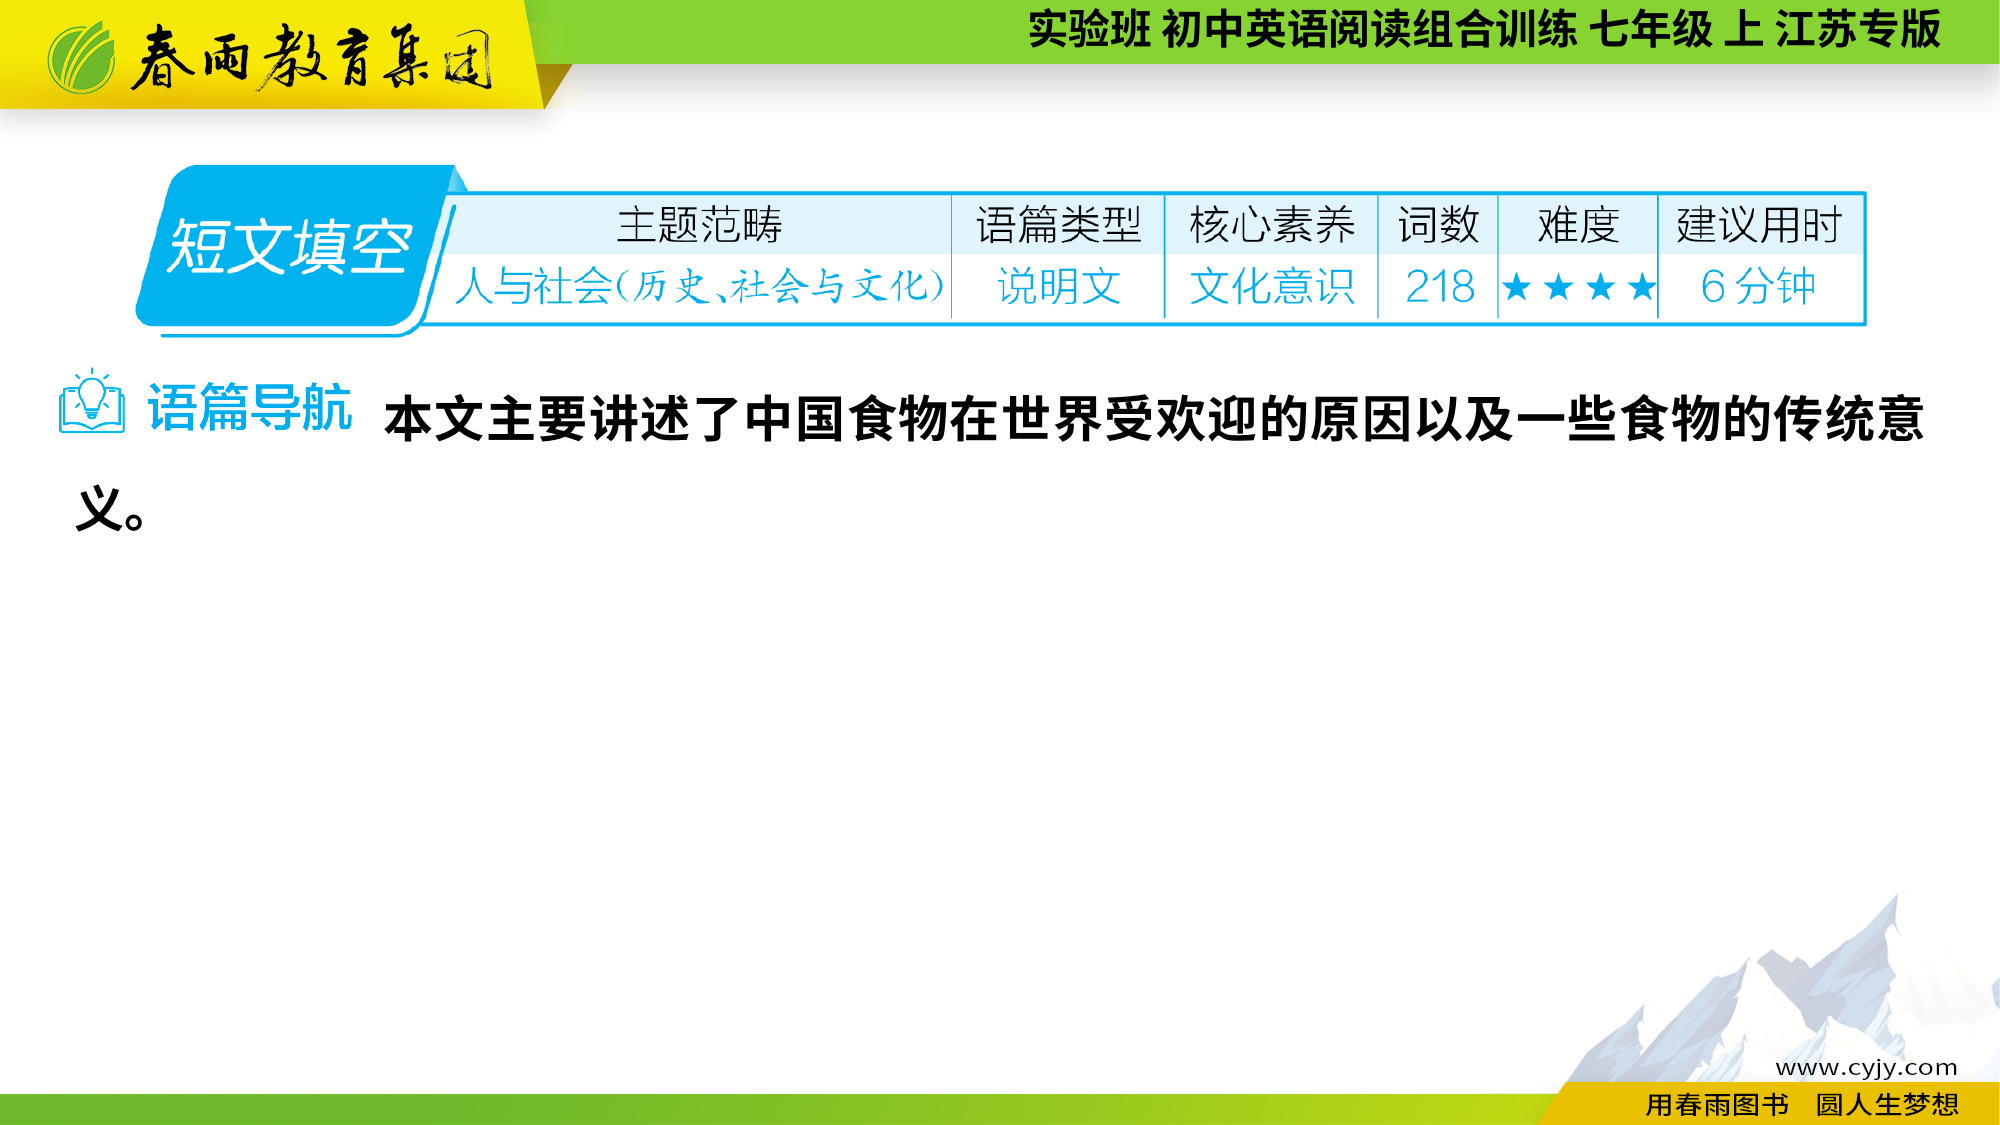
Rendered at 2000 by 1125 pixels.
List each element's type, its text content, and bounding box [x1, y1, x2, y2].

picture [0, 0, 2000, 1125]
list 本文主要讲述了中国食物在世界受欢迎的原因以及一些食物的传统意义。 [59, 350, 1944, 445]
